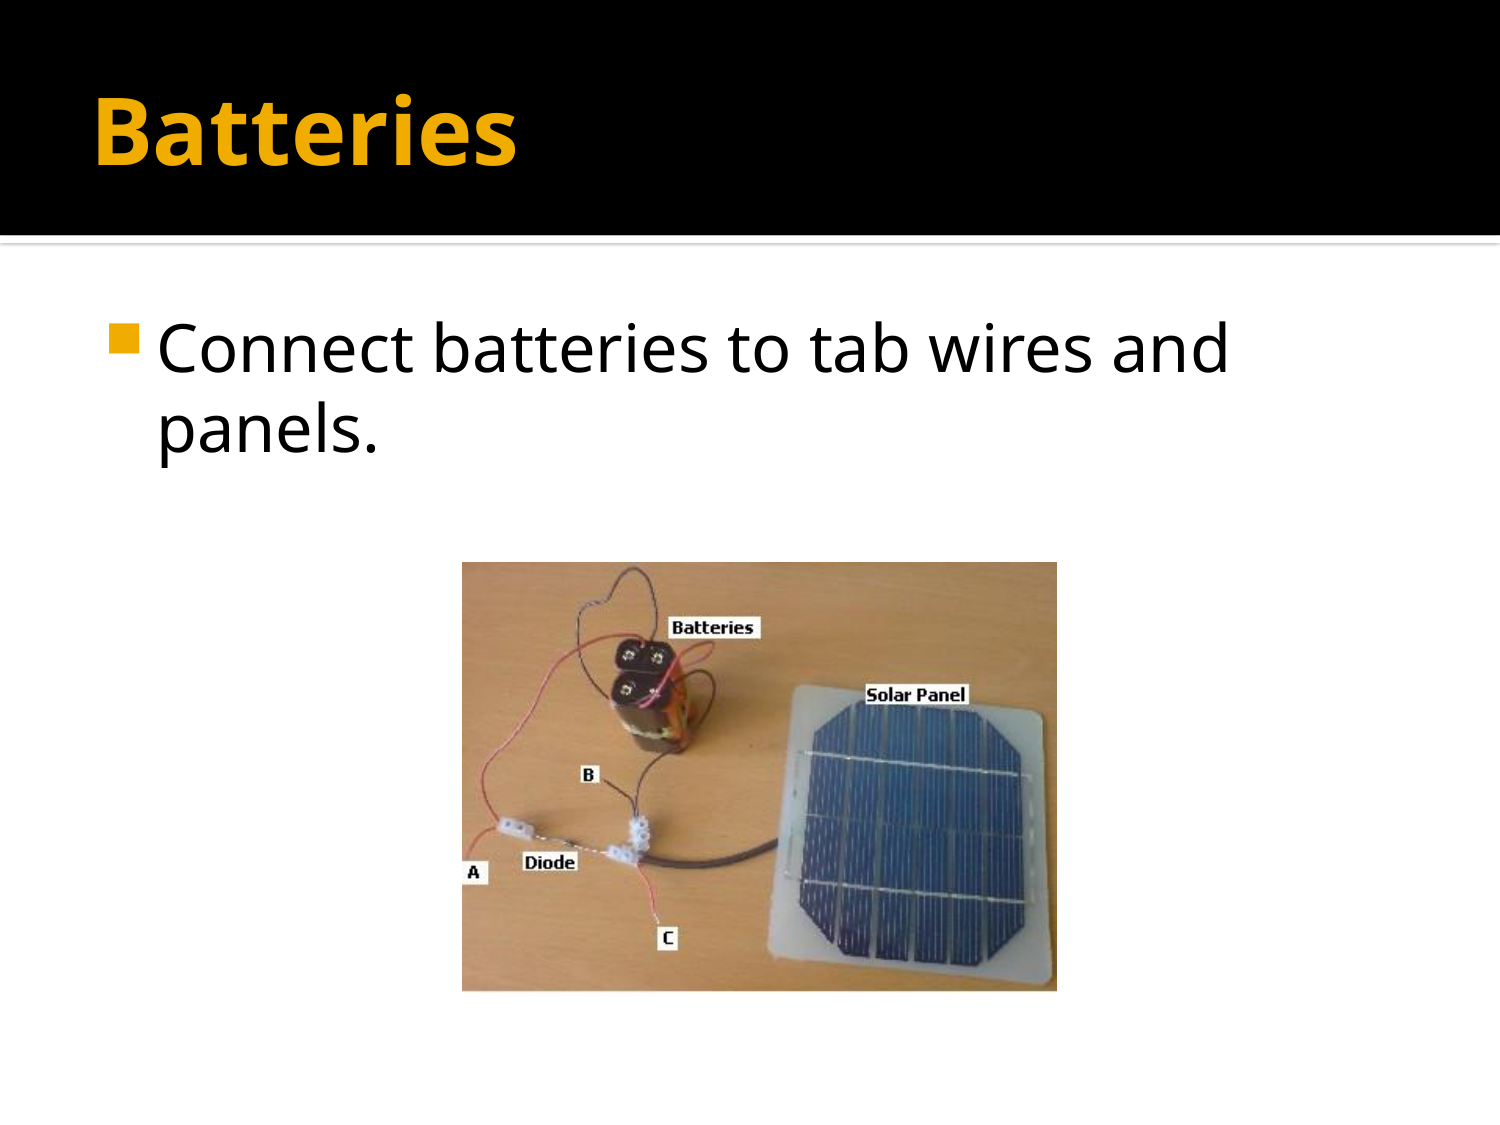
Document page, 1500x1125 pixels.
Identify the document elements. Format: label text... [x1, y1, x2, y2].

title Batteries [75, 25, 1425, 231]
picture [462, 562, 1057, 993]
list Connect batteries to tab wires and panels. [75, 291, 1425, 1050]
